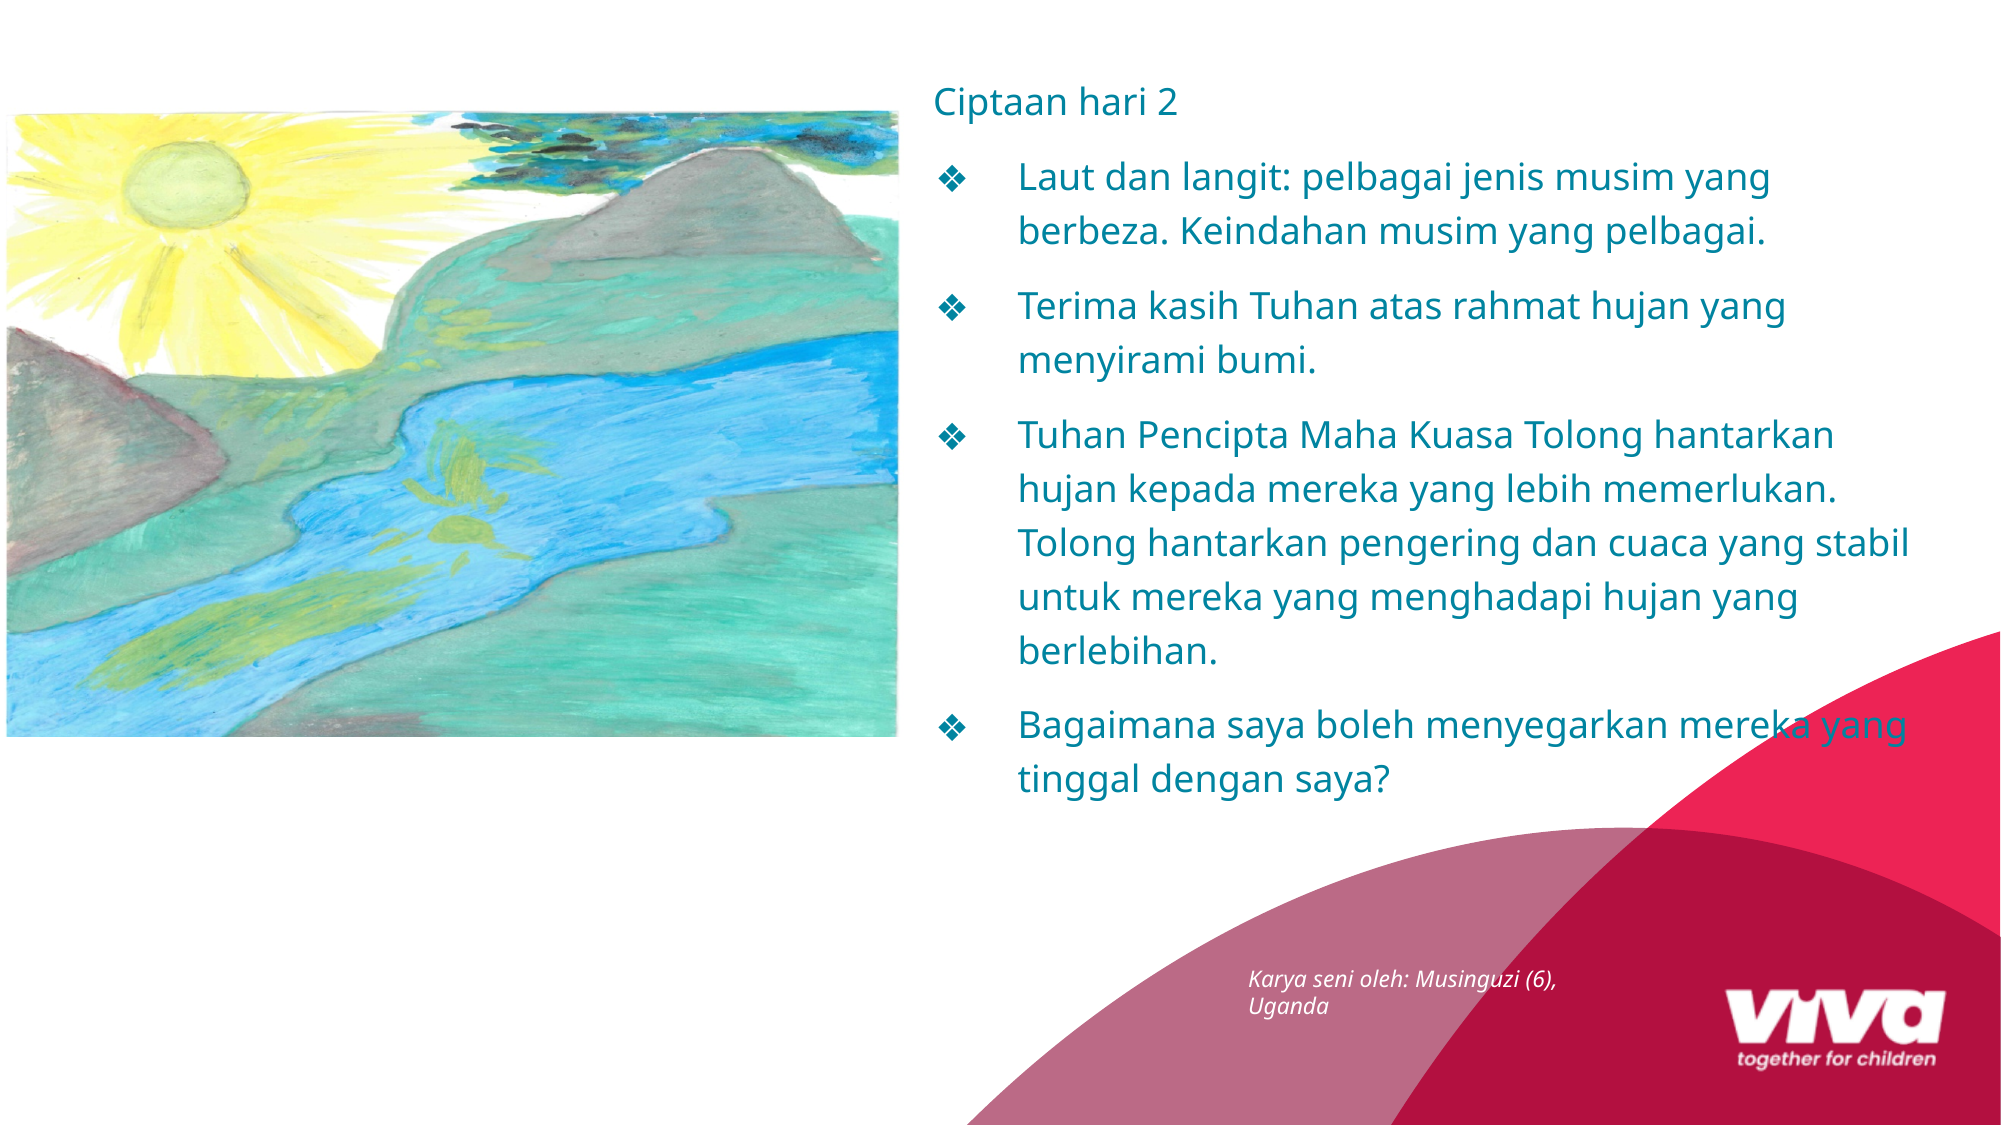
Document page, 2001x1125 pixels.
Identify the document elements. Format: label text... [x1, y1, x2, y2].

text_box Karya seni oleh: Musinguzi (6), Uganda [1233, 957, 1659, 1000]
list Ciptaan hari 2 Laut dan langit: pelbagai jenis musim yang berbeza. Keindahan musim yang pelbagai. Terima kasih Tuhan atas rahmat hujan yang menyirami bumi. Tuhan Pencipta Maha Kuasa Tolong hantarkan hujan kepada mereka yang lebih memerlukan. Tolong hantarkan pengering dan cuaca yang stabil untuk mereka yang menghadapi hujan yang berlebihan. Bagaimana saya boleh menyegarkan mereka yang tinggal dengan saya? [918, 75, 1932, 835]
picture [2, 0, 904, 874]
picture [1672, 936, 2000, 1125]
